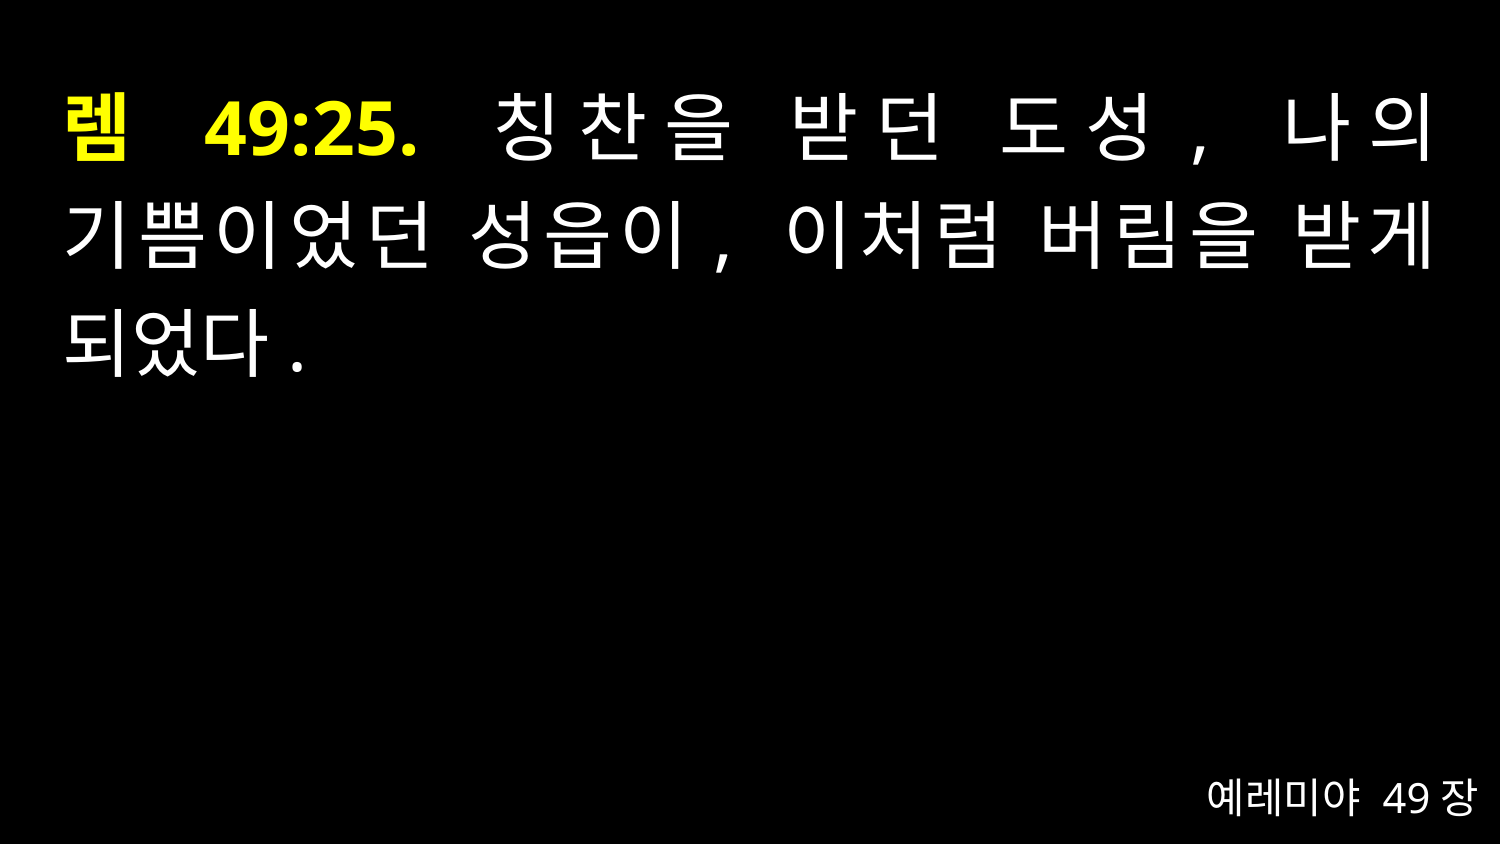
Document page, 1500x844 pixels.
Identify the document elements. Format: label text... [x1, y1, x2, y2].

title 렘 49:25. 칭찬을 받던 도성, 나의 기쁨이었던 성읍이, 이처럼 버림을 받게 되었다. [0, 0, 1500, 844]
subtitle 예레미야 49장 [916, 770, 1500, 844]
